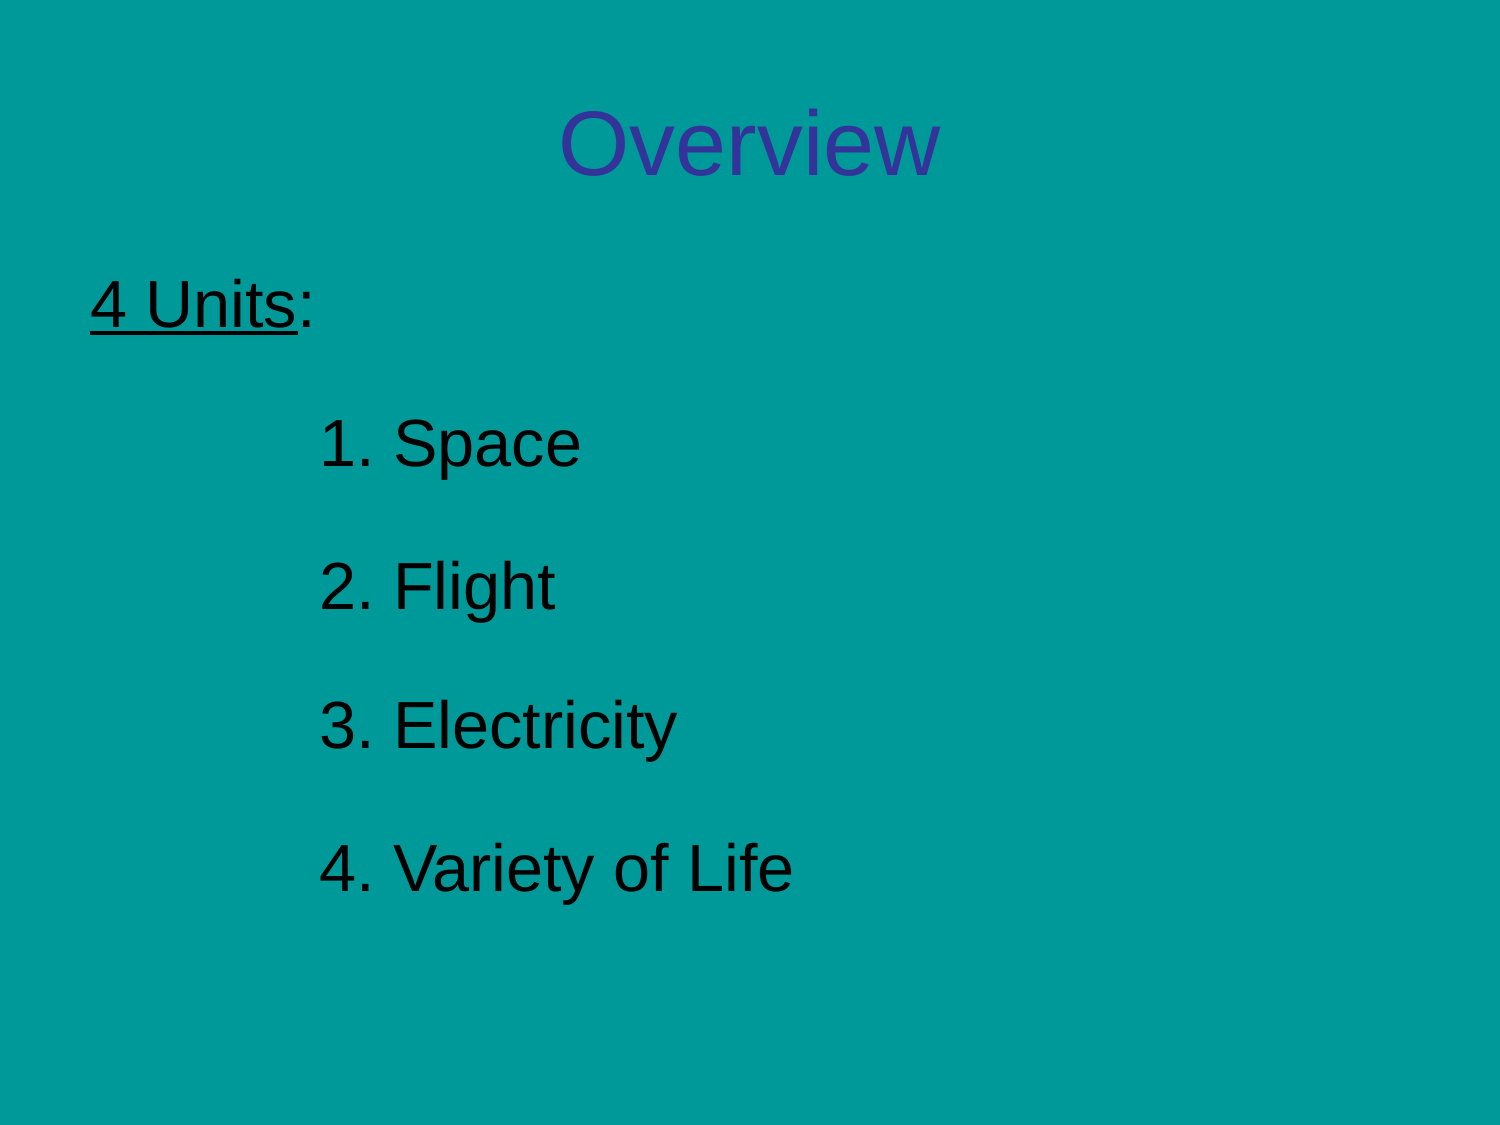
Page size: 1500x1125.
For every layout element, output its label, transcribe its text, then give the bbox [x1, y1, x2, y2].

title Overview [75, 45, 1425, 233]
list 4 Units: 1. Space 2. Flight 3. Electricity 4. Variety of Life [75, 262, 1425, 1005]
